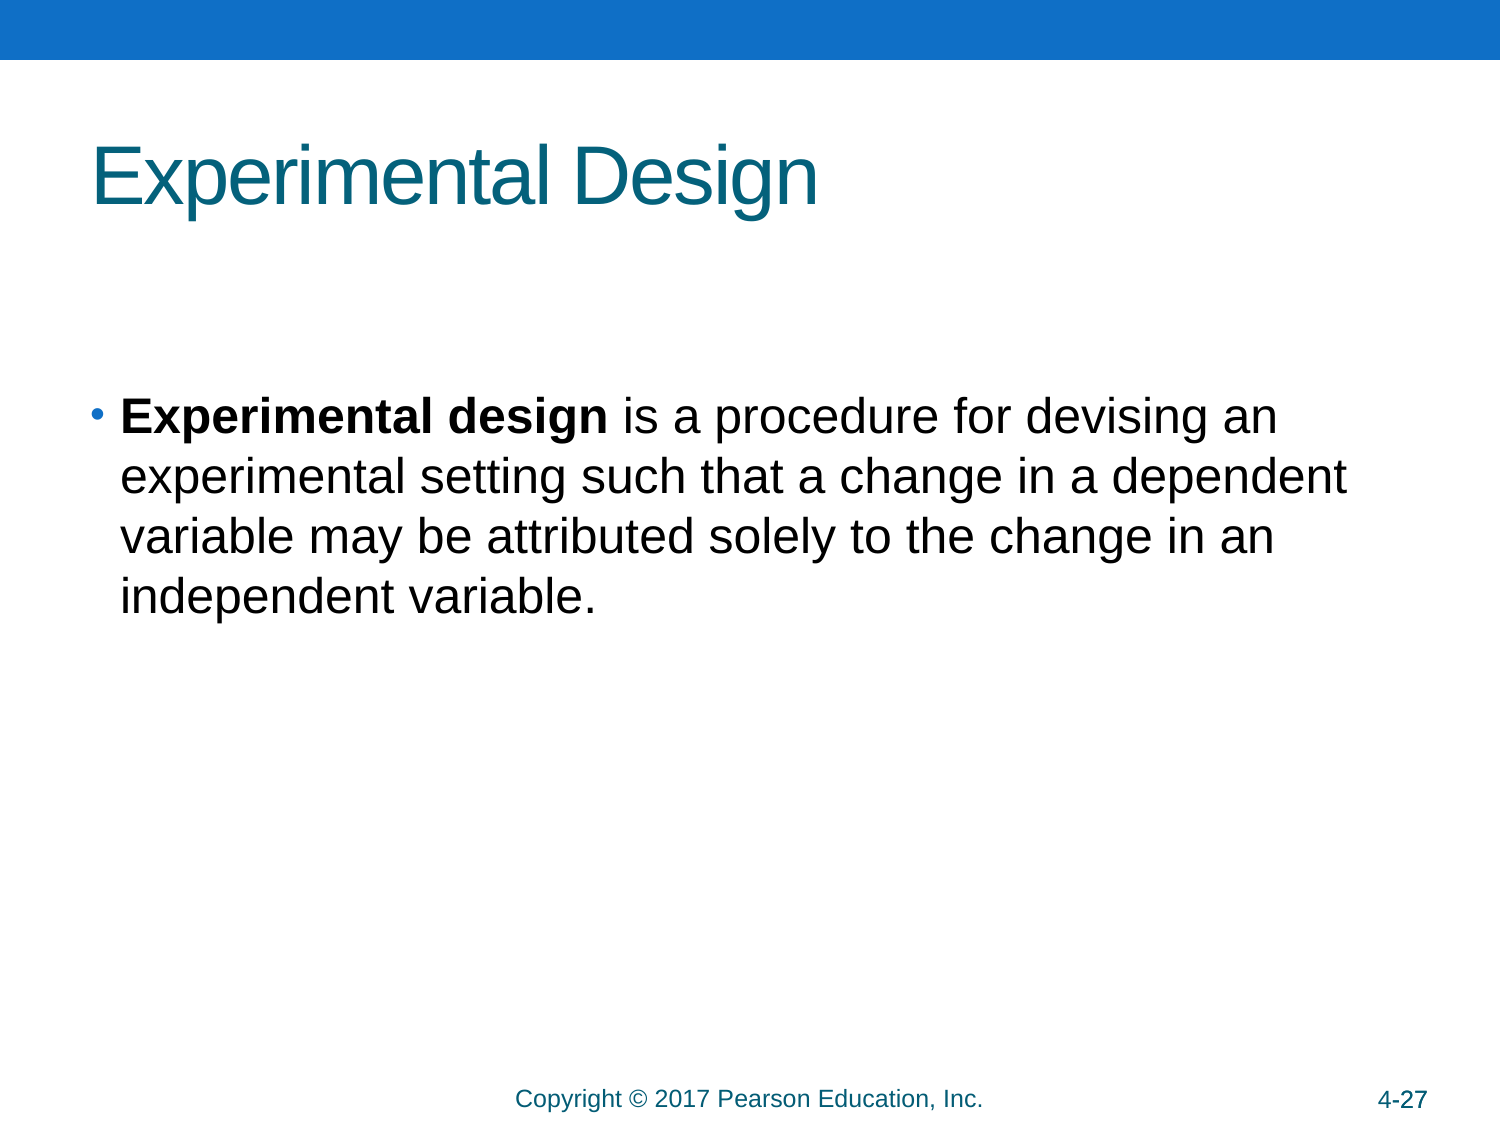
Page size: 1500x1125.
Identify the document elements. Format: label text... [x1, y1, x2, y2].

list Experimental design is a procedure for devising an experimental setting such that a change in a dependent variable may be attributed solely to the change in an independent variable. [75, 376, 1425, 1125]
title Experimental Design [75, 90, 1425, 253]
